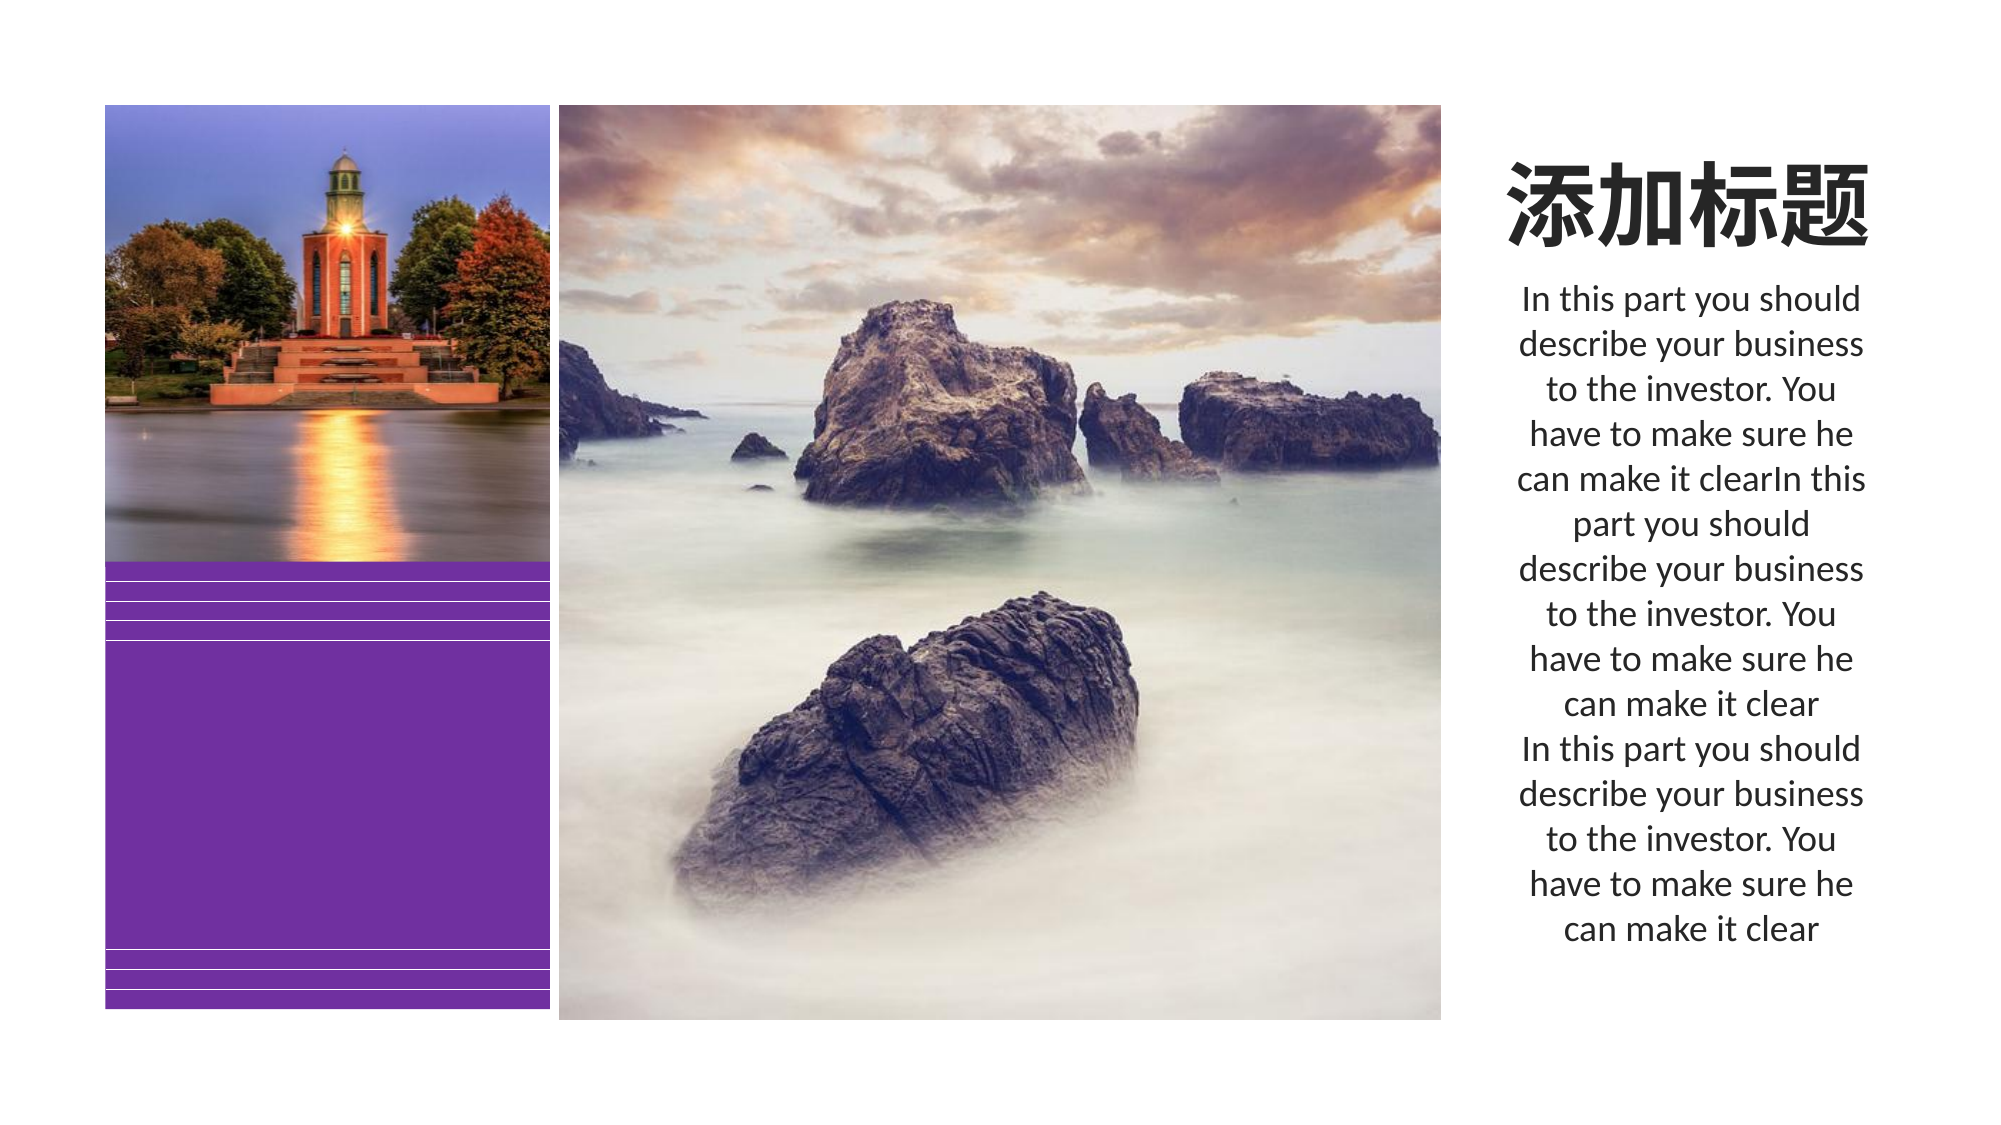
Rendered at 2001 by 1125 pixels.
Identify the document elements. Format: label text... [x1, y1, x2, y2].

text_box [105, 561, 550, 1010]
text_box In this part you should describe your business to the investor. You have to make sure he can make it clearIn this part you should describe your business to the investor. You have to make sure he can make it clear In this part you should describe your business to the investor. You have to make sure he can make it clear [1496, 266, 1888, 1002]
picture [559, 105, 1441, 1020]
text_box 添加标题 [1489, 140, 2000, 266]
picture [105, 105, 550, 561]
